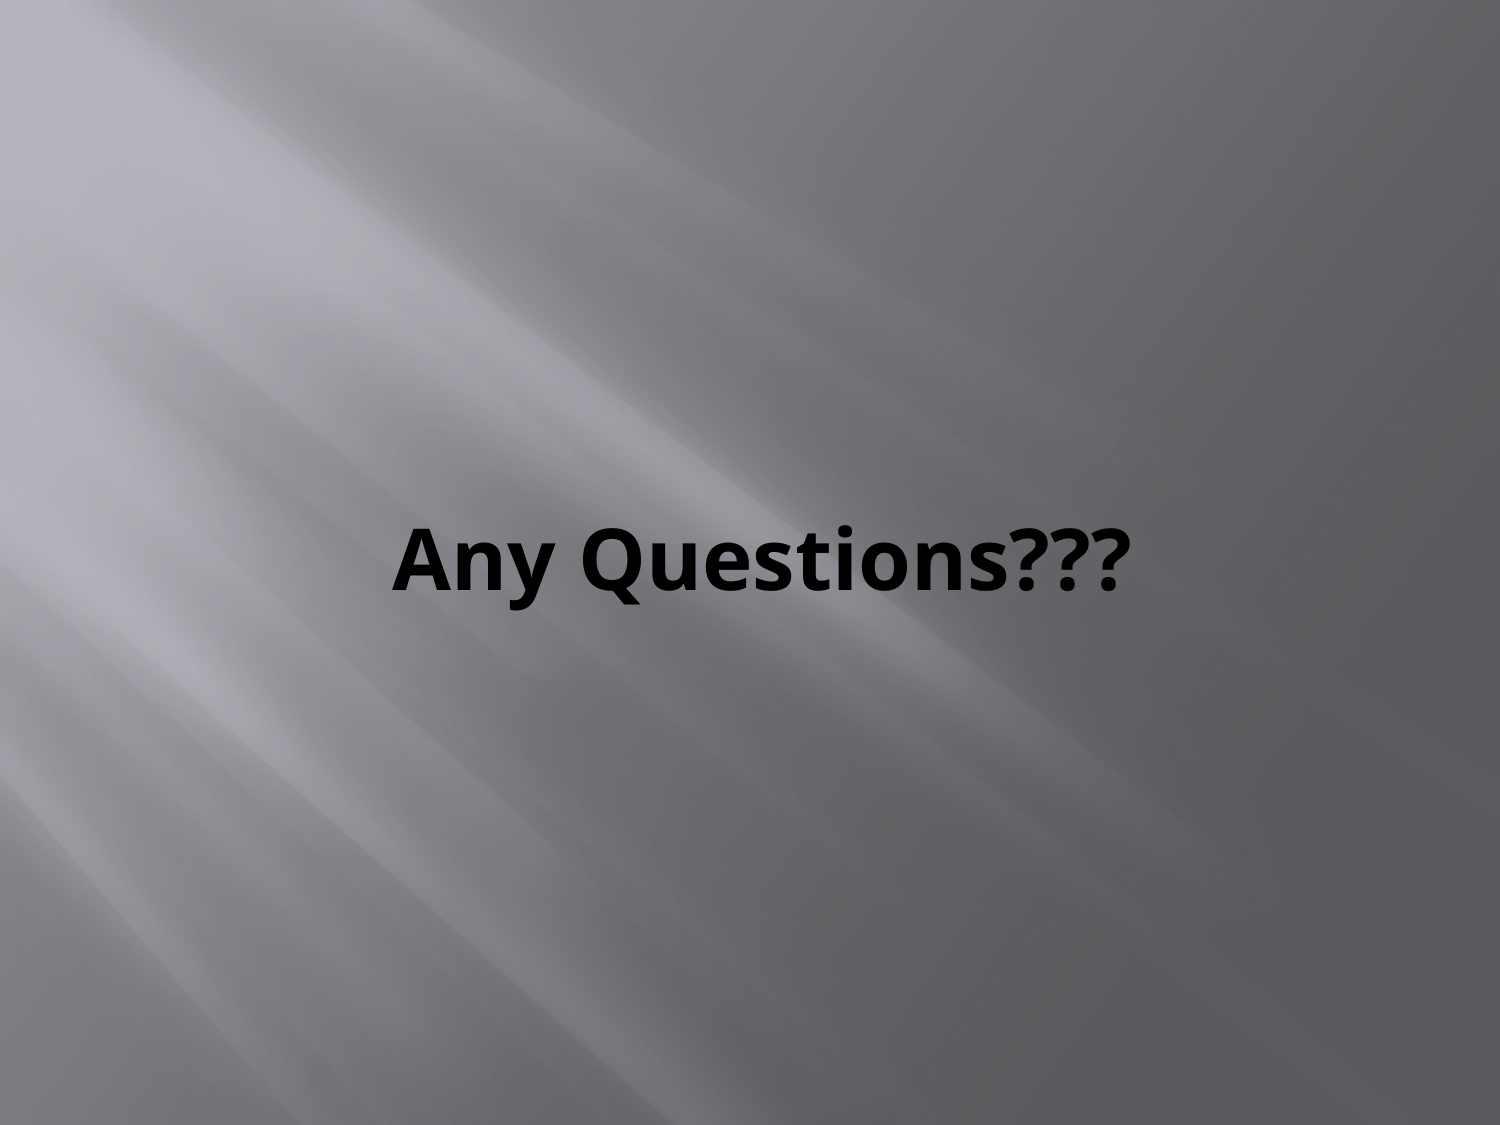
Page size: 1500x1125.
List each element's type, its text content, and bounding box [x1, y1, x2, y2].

title Any Questions??? [87, 462, 1438, 650]
